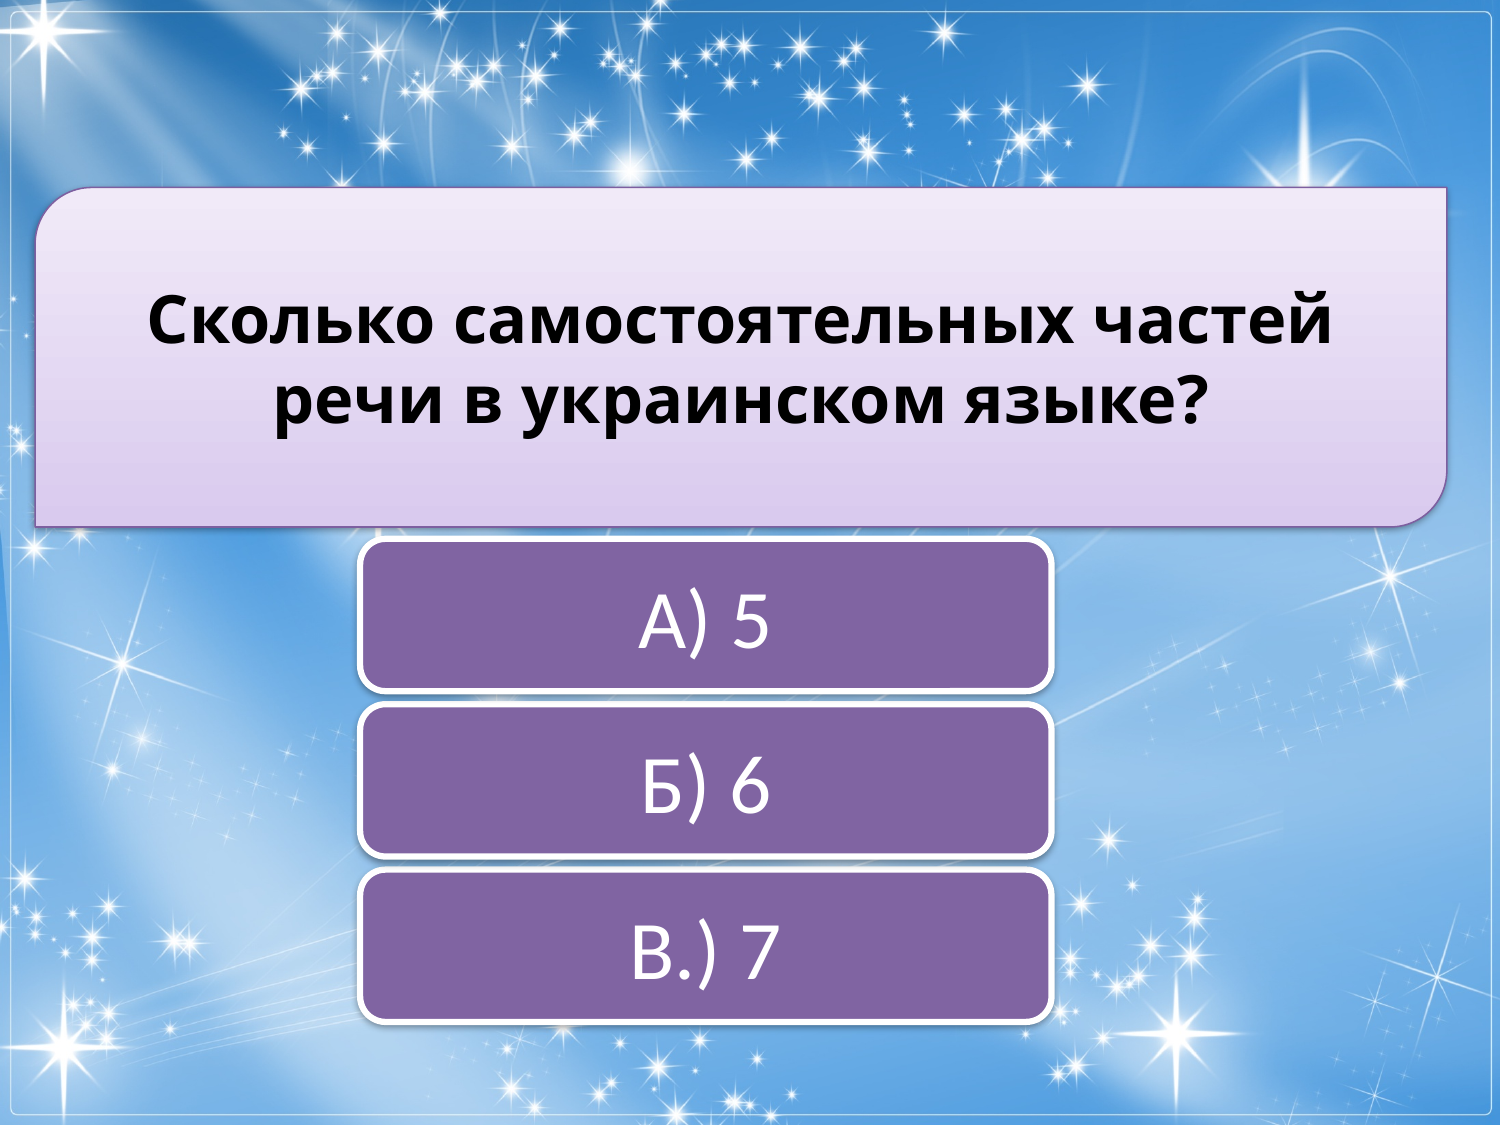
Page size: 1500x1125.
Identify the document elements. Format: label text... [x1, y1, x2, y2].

text_box А) 5 [356, 535, 1055, 695]
text_box В.) 7 [356, 867, 1055, 1026]
picture [0, 0, 1500, 1125]
text_box Сколько самостоятельных частей речи в украинском языке? [34, 186, 1448, 528]
text_box Б) 6 [356, 701, 1055, 860]
